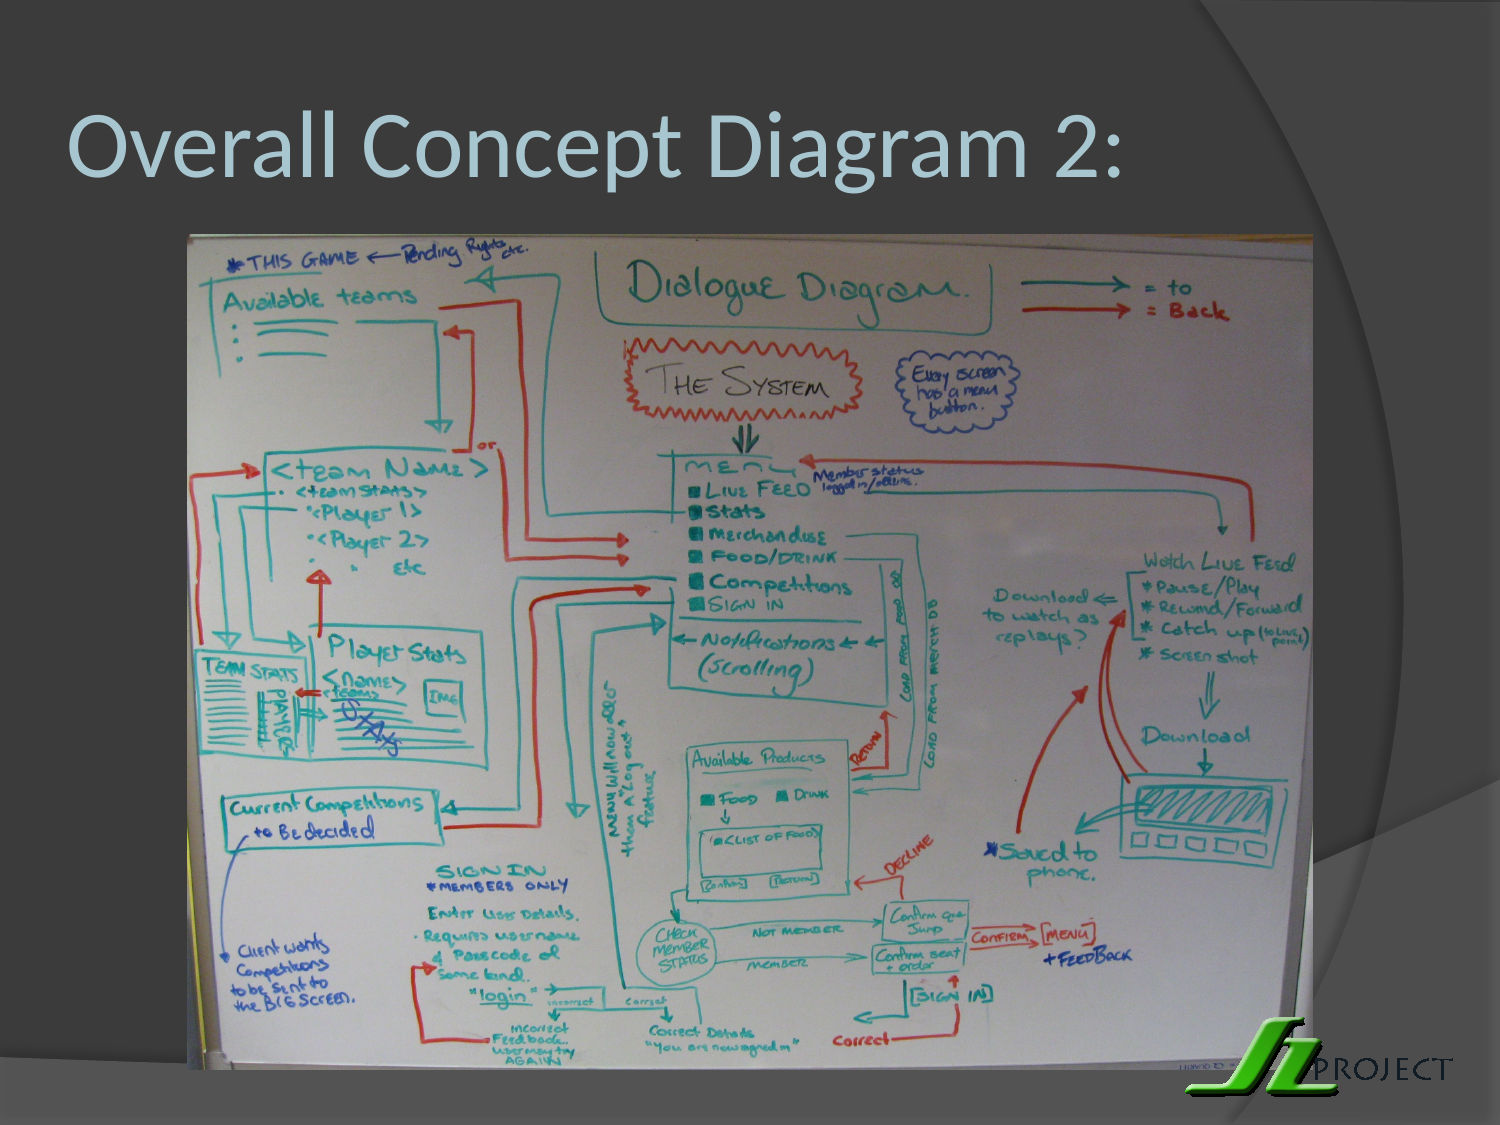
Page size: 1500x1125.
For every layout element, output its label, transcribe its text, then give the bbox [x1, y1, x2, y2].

title Overall Concept Diagram 2: [58, 45, 1300, 233]
picture [1159, 1000, 1471, 1125]
picture [187, 234, 1313, 1070]
